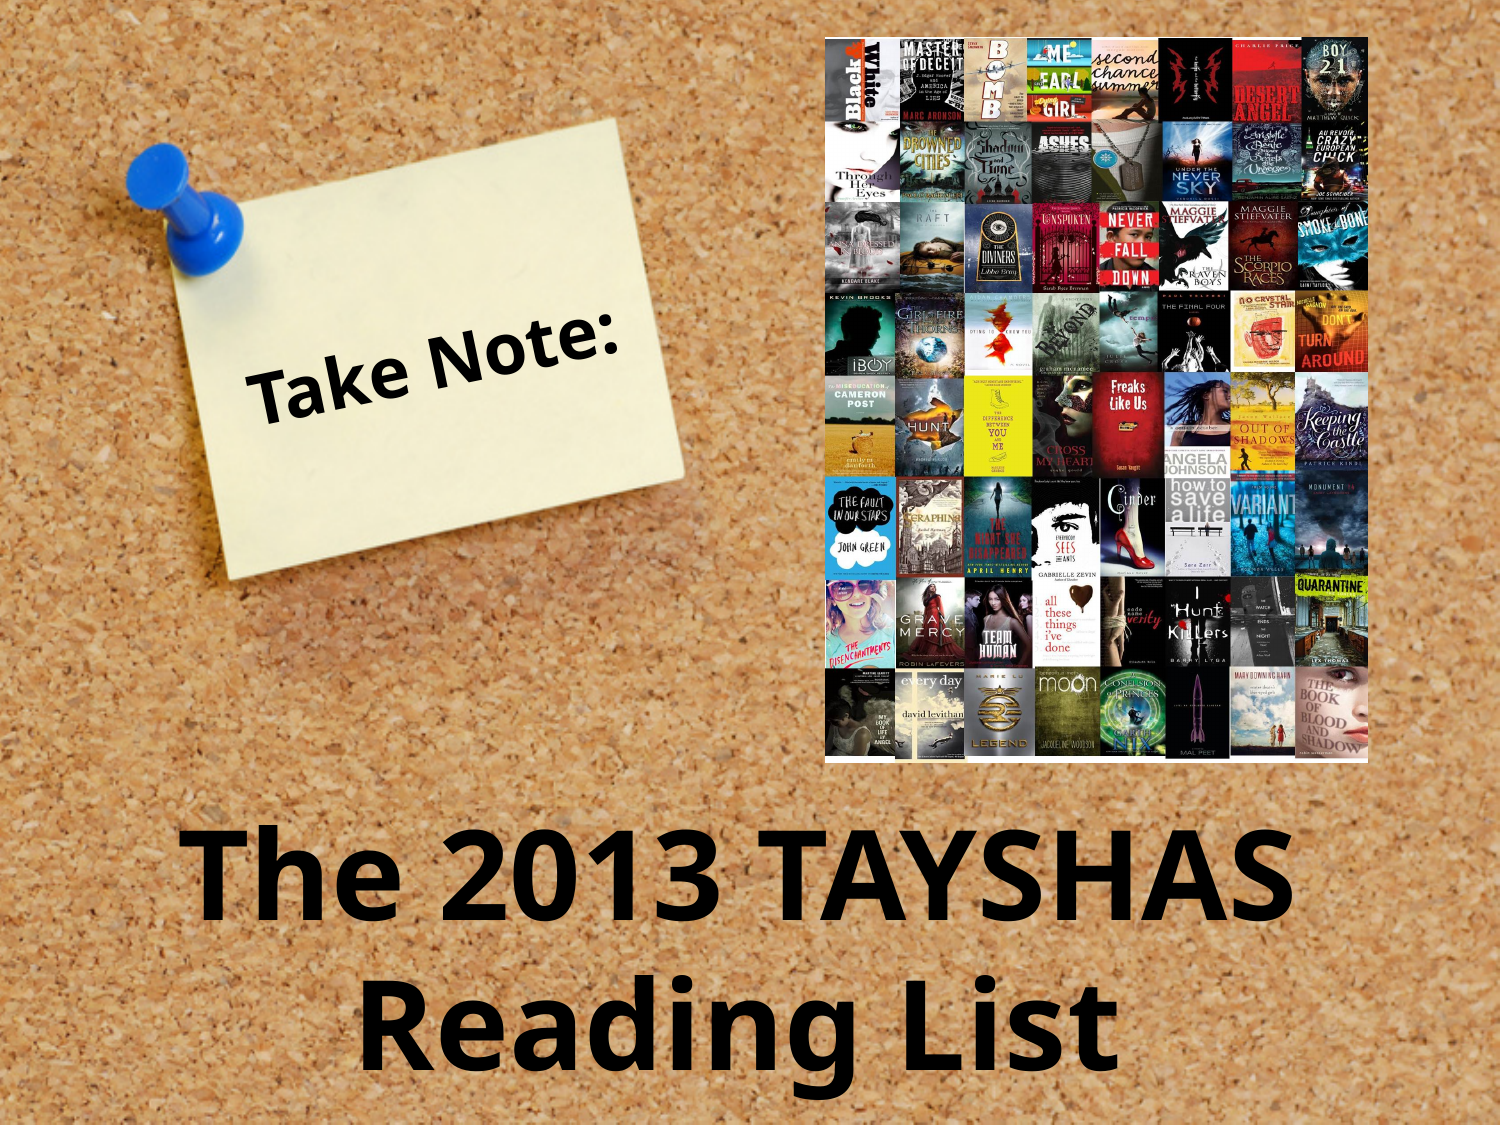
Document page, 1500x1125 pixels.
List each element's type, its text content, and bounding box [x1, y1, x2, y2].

subtitle The 2013 TAYSHAS Reading List [50, 787, 1425, 1125]
title Take Note: [200, 200, 666, 523]
picture [0, 0, 1500, 1125]
